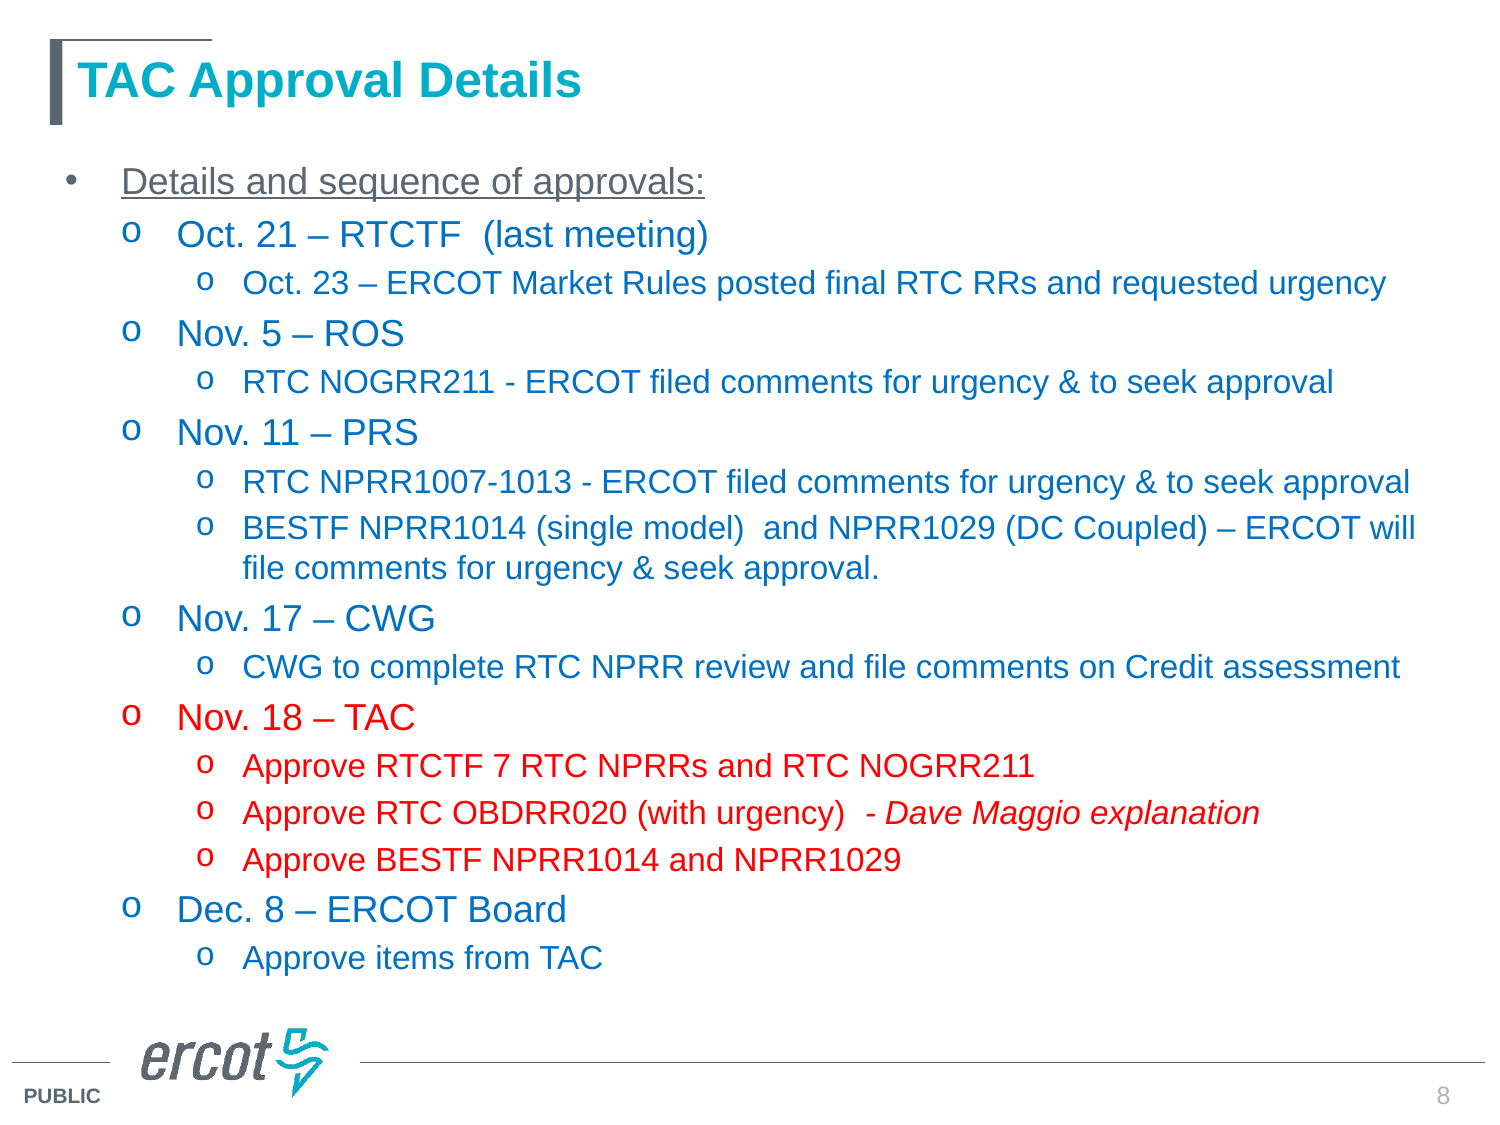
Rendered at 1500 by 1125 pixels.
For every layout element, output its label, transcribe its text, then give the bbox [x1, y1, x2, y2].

title TAC Approval Details [62, 39, 1450, 125]
picture [137, 1024, 332, 1100]
slide_number 8 [1400, 1076, 1488, 1113]
list Details and sequence of approvals: Oct. 21 – RTCTF (last meeting) Oct. 23 – ERCOT Market Rules posted final RTC RRs and requested urgency Nov. 5 – ROS RTC NOGRR211 - ERCOT filed comments for urgency & to seek approval Nov. 11 – PRS RTC NPRR1007-1013 - ERCOT filed comments for urgency & to seek approval BESTF NPRR1014 (single model) and NPRR1029 (DC Coupled) – ERCOT will file comments for urgency & seek approval. Nov. 17 – CWG CWG to complete RTC NPRR review and file comments on Credit assessment Nov. 18 – TAC Approve RTCTF 7 RTC NPRRs and RTC NOGRR211 Approve RTC OBDRR020 (with urgency) - Dave Maggio explanation Approve BESTF NPRR1014 and NPRR1029 Dec. 8 – ERCOT Board Approve items from TAC [50, 149, 1450, 1013]
